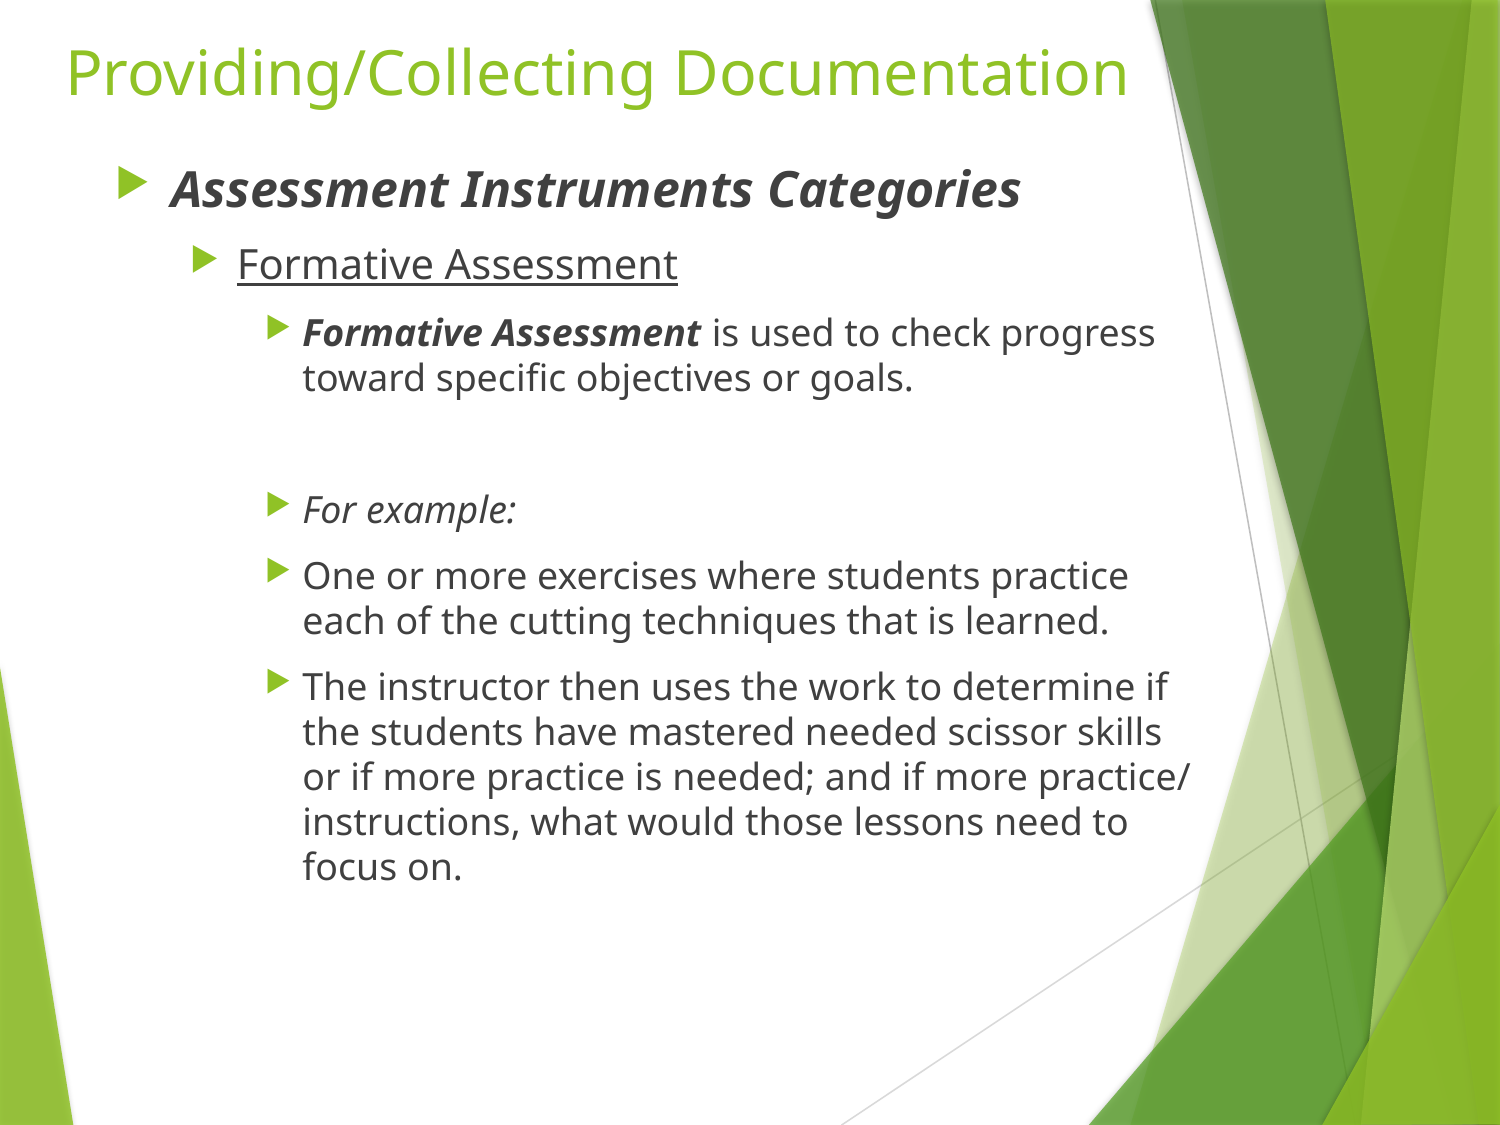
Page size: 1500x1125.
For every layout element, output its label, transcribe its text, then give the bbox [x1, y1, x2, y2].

list Assessment Instruments Categories Formative Assessment Formative Assessment is used to check progress toward specific objectives or goals. For example: One or more exercises where students practice each of the cutting techniques that is learned. The instructor then uses the work to determine if the students have mastered needed scissor skills or if more practice is needed; and if more practice/ instructions, what would those lessons need to focus on. [99, 149, 1225, 1038]
title Providing/Collecting Documentation [50, 24, 1163, 242]
